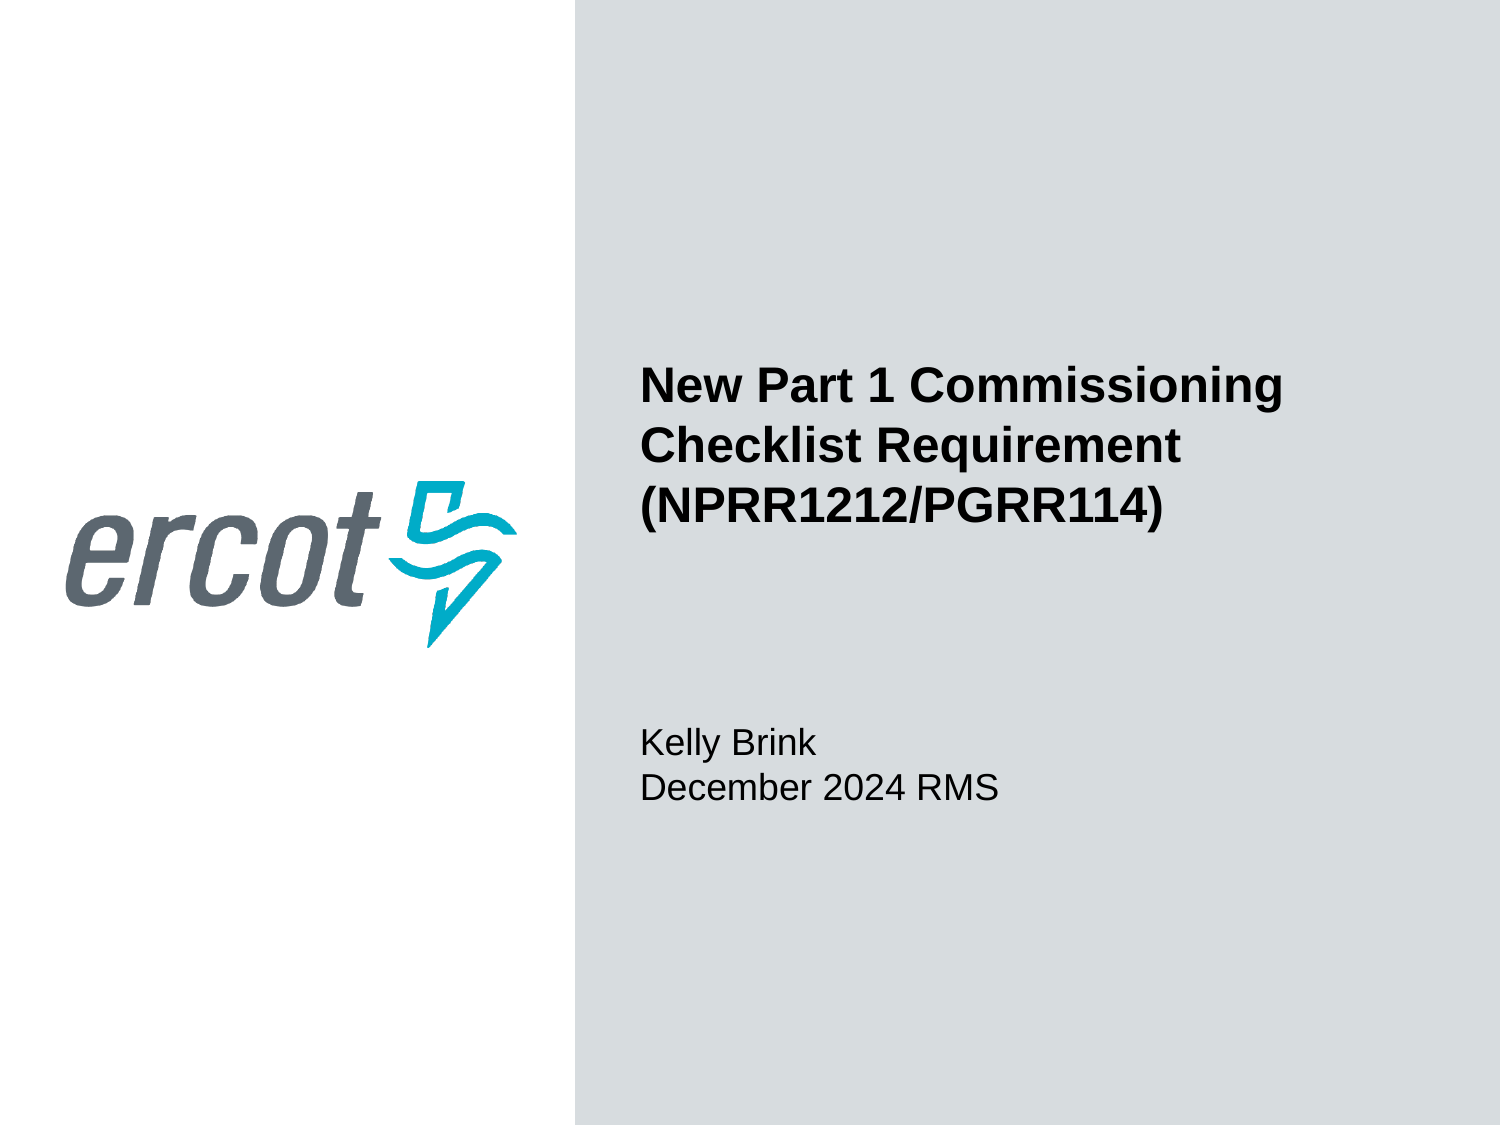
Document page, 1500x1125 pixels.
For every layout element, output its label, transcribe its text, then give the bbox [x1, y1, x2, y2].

text_box New Part 1 Commissioning Checklist Requirement (NPRR1212/PGRR114) Kelly Brink December 2024 RMS [624, 345, 1500, 906]
picture [56, 471, 525, 654]
